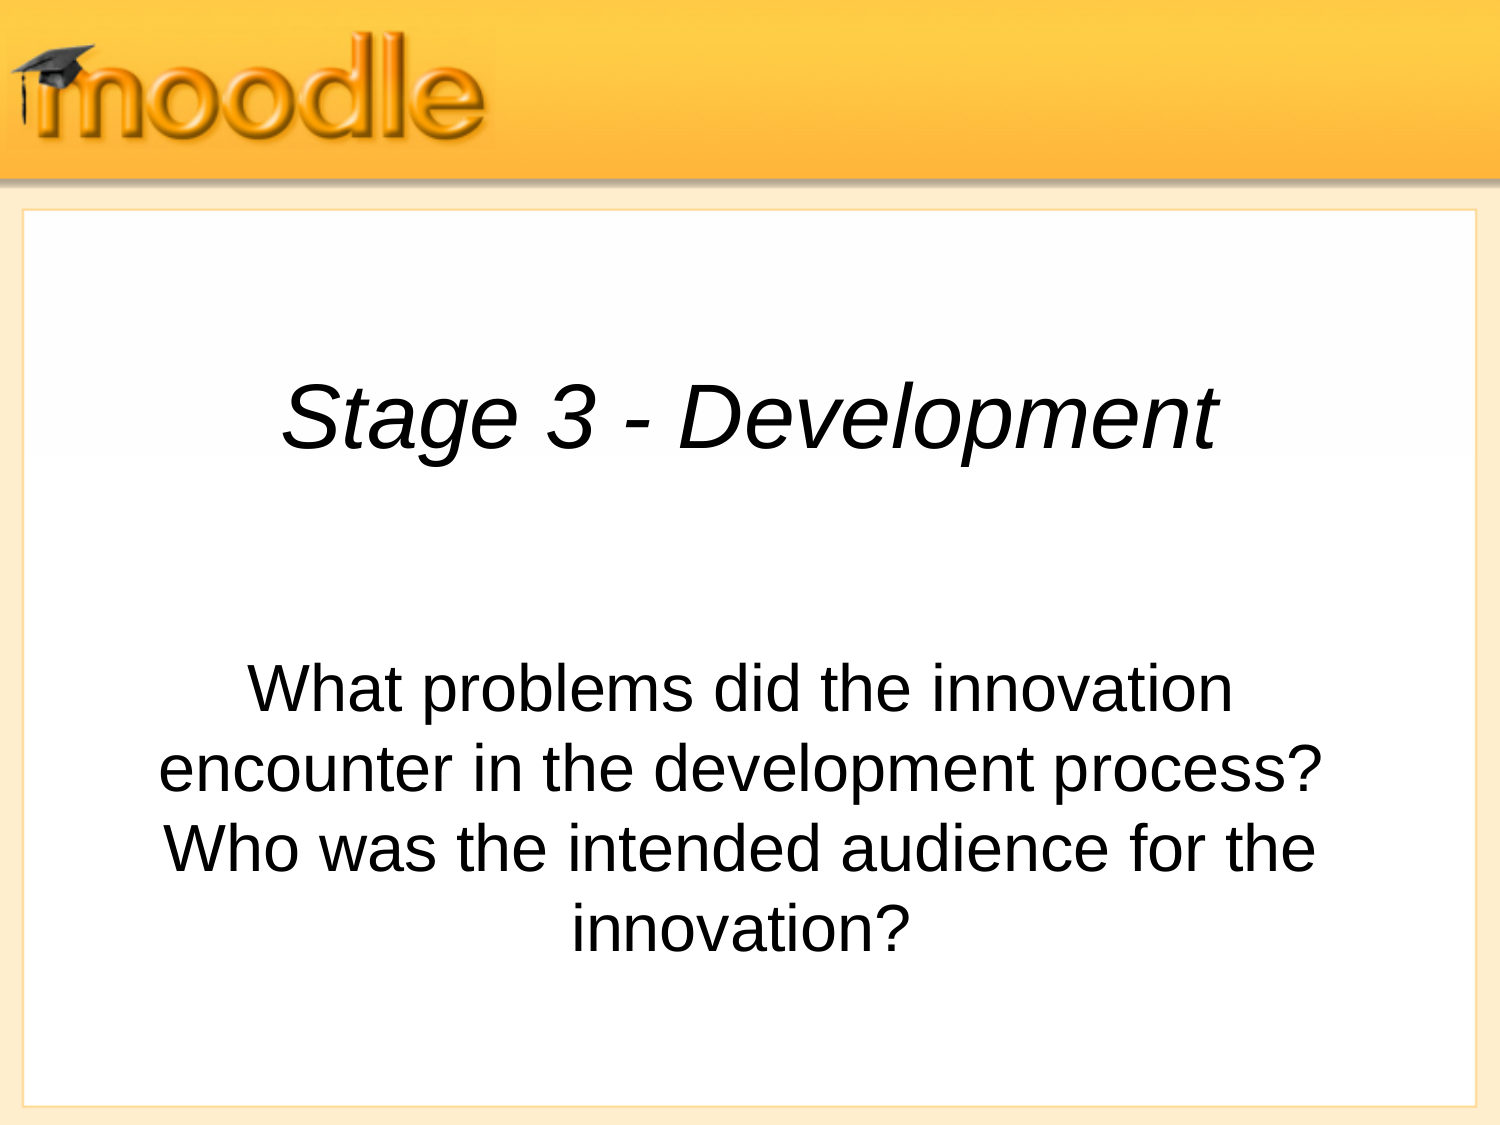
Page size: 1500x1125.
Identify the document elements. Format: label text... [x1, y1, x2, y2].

picture [0, 0, 1500, 1125]
title Stage 3 - Development [112, 349, 1388, 591]
subtitle What problems did the innovation encounter in the development process? Who was the intended audience for the innovation? [138, 637, 1345, 1033]
